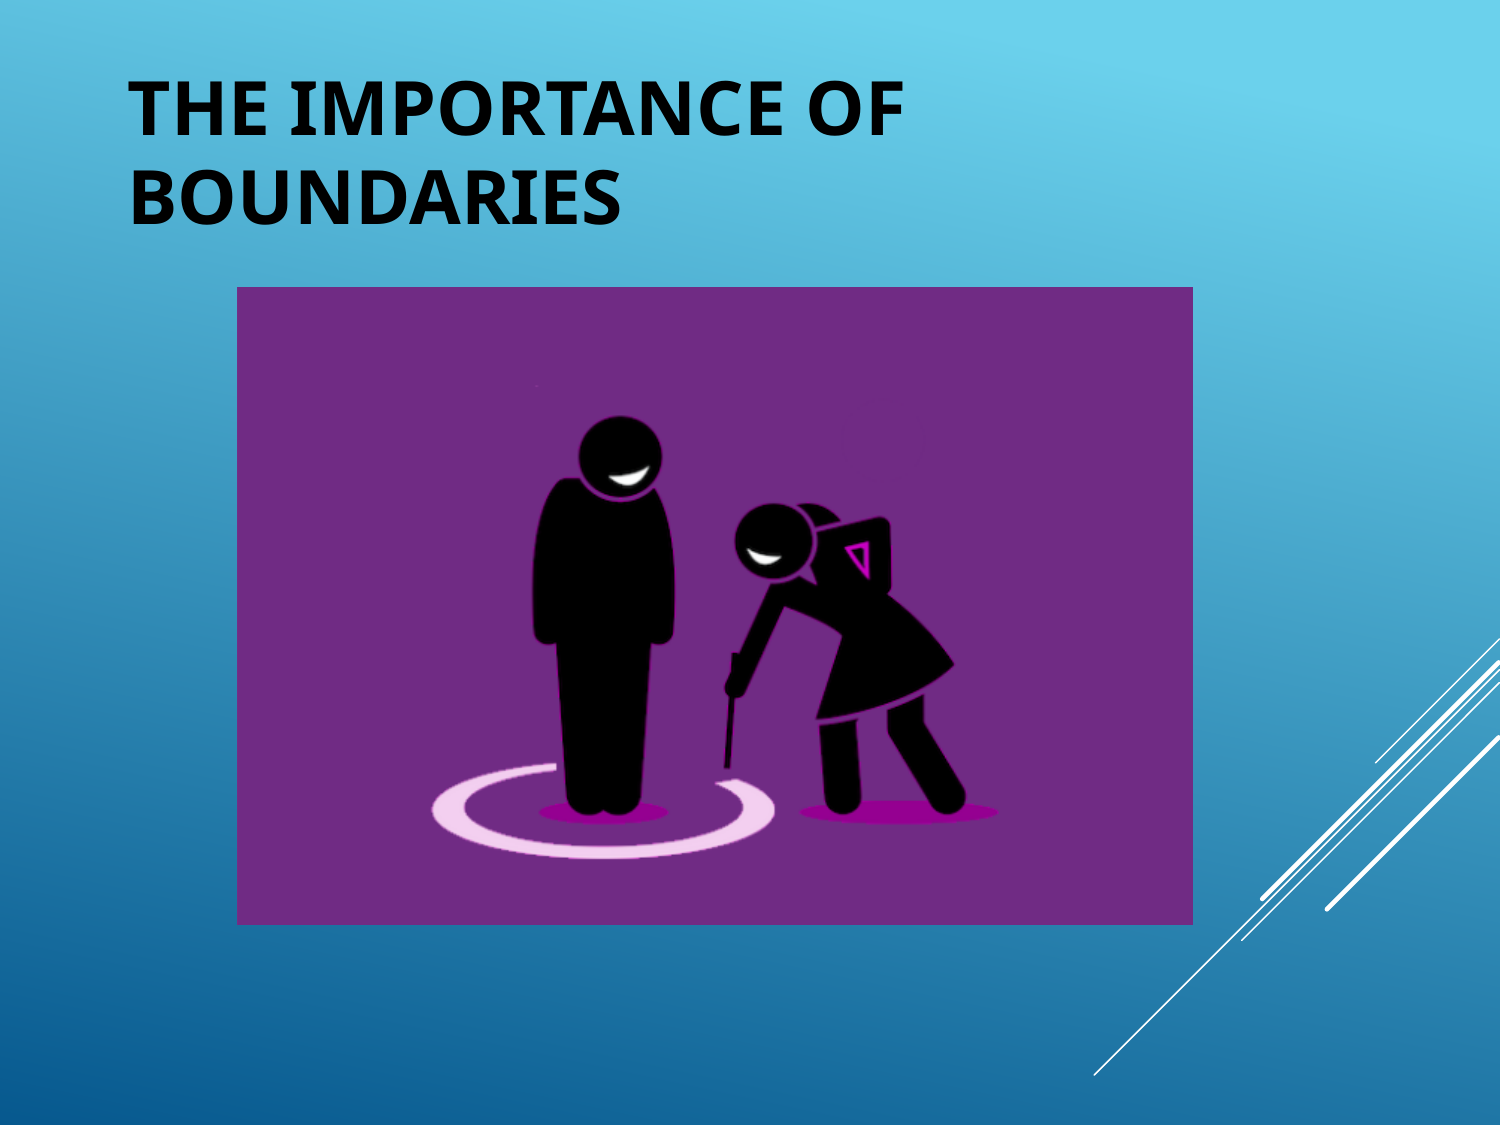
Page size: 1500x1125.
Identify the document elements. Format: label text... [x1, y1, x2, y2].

title The Importance of Boundaries [112, 24, 1375, 275]
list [237, 287, 1194, 926]
